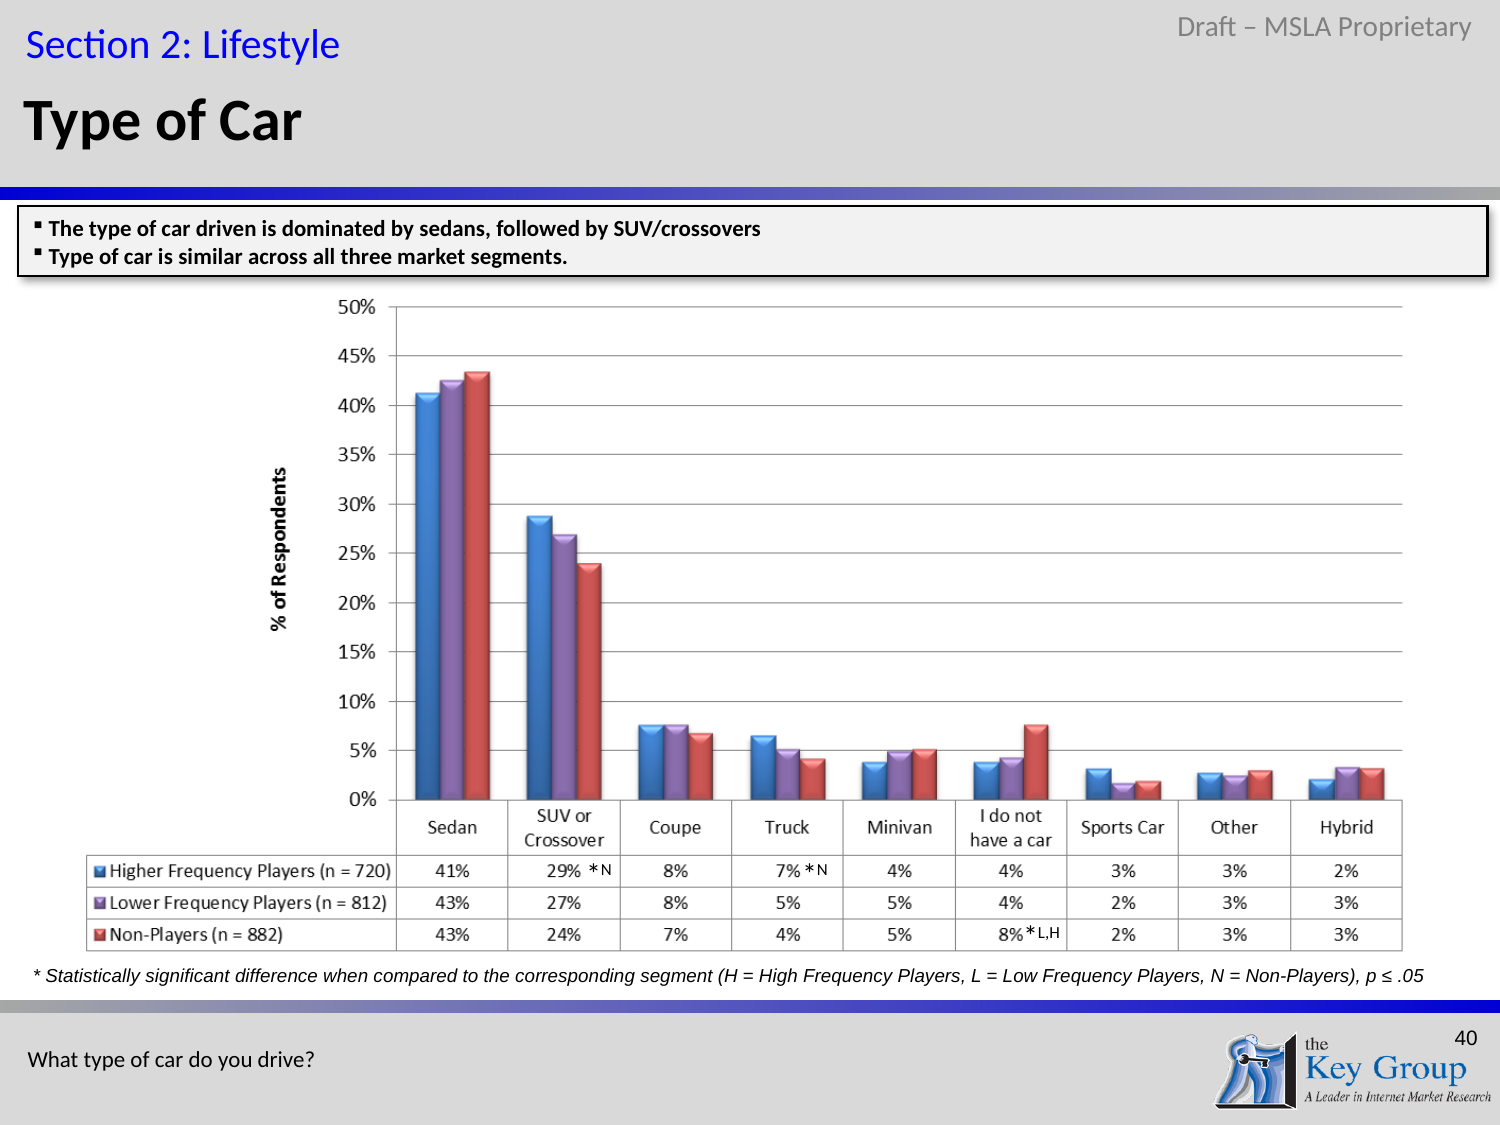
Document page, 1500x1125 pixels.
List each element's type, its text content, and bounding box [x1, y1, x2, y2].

text_box * Statistically significant difference when compared to the corresponding segment (H = High Frequency Players, L = Low Frequency Players, N = Non-Players), p ≤ .05 [0, 956, 1438, 1016]
list What type of car do you drive? [12, 1037, 1188, 1086]
text_box The type of car driven is dominated by sedans, followed by SUV/crossovers Type of car is similar across all three market segments. [18, 206, 1488, 277]
list Type of Car [8, 72, 1500, 161]
picture [1212, 1017, 1500, 1111]
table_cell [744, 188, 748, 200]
text_box Draft – MSLA Proprietary [1162, 0, 1500, 50]
picture [49, 281, 1427, 962]
table_cell 47% [920, 188, 925, 200]
list Section 2: Lifestyle [10, 9, 1500, 72]
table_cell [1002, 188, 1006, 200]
